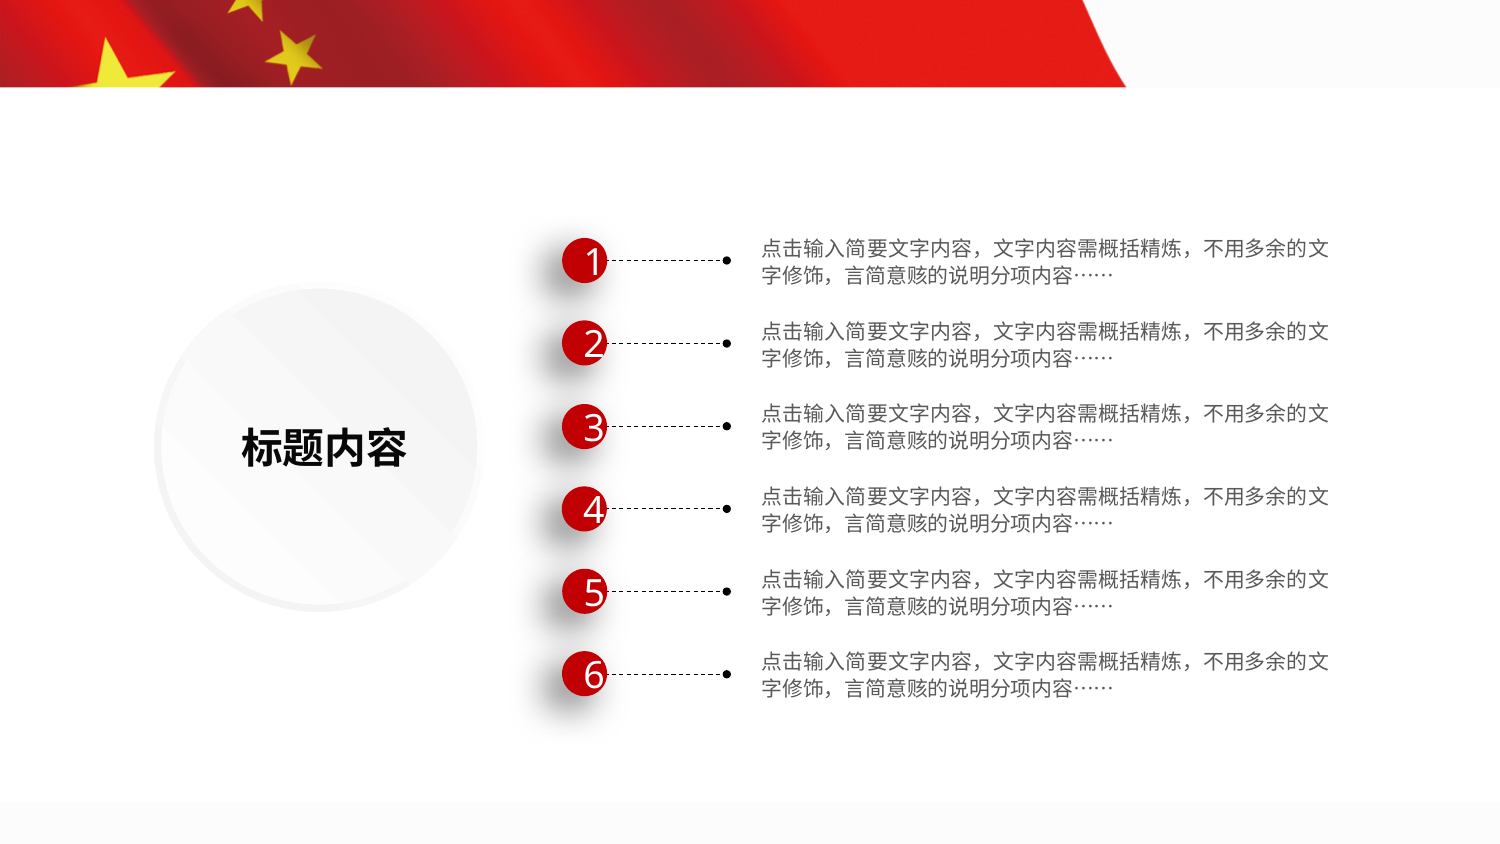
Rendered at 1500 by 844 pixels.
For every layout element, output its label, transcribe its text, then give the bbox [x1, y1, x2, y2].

text_box 2 [559, 318, 610, 368]
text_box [153, 281, 485, 612]
text_box 5 [560, 566, 610, 616]
picture [0, 0, 1398, 87]
text_box 点击输入简要文字内容，文字内容需概括精炼，不用多余的文字修饰，言简意赅的说明分项内容…… [761, 233, 1329, 288]
text_box 点击输入简要文字内容，文字内容需概括精炼，不用多余的文字修饰，言简意赅的说明分项内容…… [761, 564, 1329, 619]
text_box 点击输入简要文字内容，文字内容需概括精炼，不用多余的文字修饰，言简意赅的说明分项内容…… [761, 398, 1329, 454]
text_box 4 [559, 484, 609, 534]
text_box 点击输入简要文字内容，文字内容需概括精炼，不用多余的文字修饰，言简意赅的说明分项内容…… [761, 481, 1329, 536]
text_box 1 [560, 235, 610, 286]
text_box 3 [559, 401, 610, 452]
text_box 点击输入简要文字内容，文字内容需概括精炼，不用多余的文字修饰，言简意赅的说明分项内容…… [761, 646, 1329, 702]
text_box 点击输入简要文字内容，文字内容需概括精炼，不用多余的文字修饰，言简意赅的说明分项内容…… [761, 316, 1329, 371]
text_box 6 [559, 649, 610, 699]
